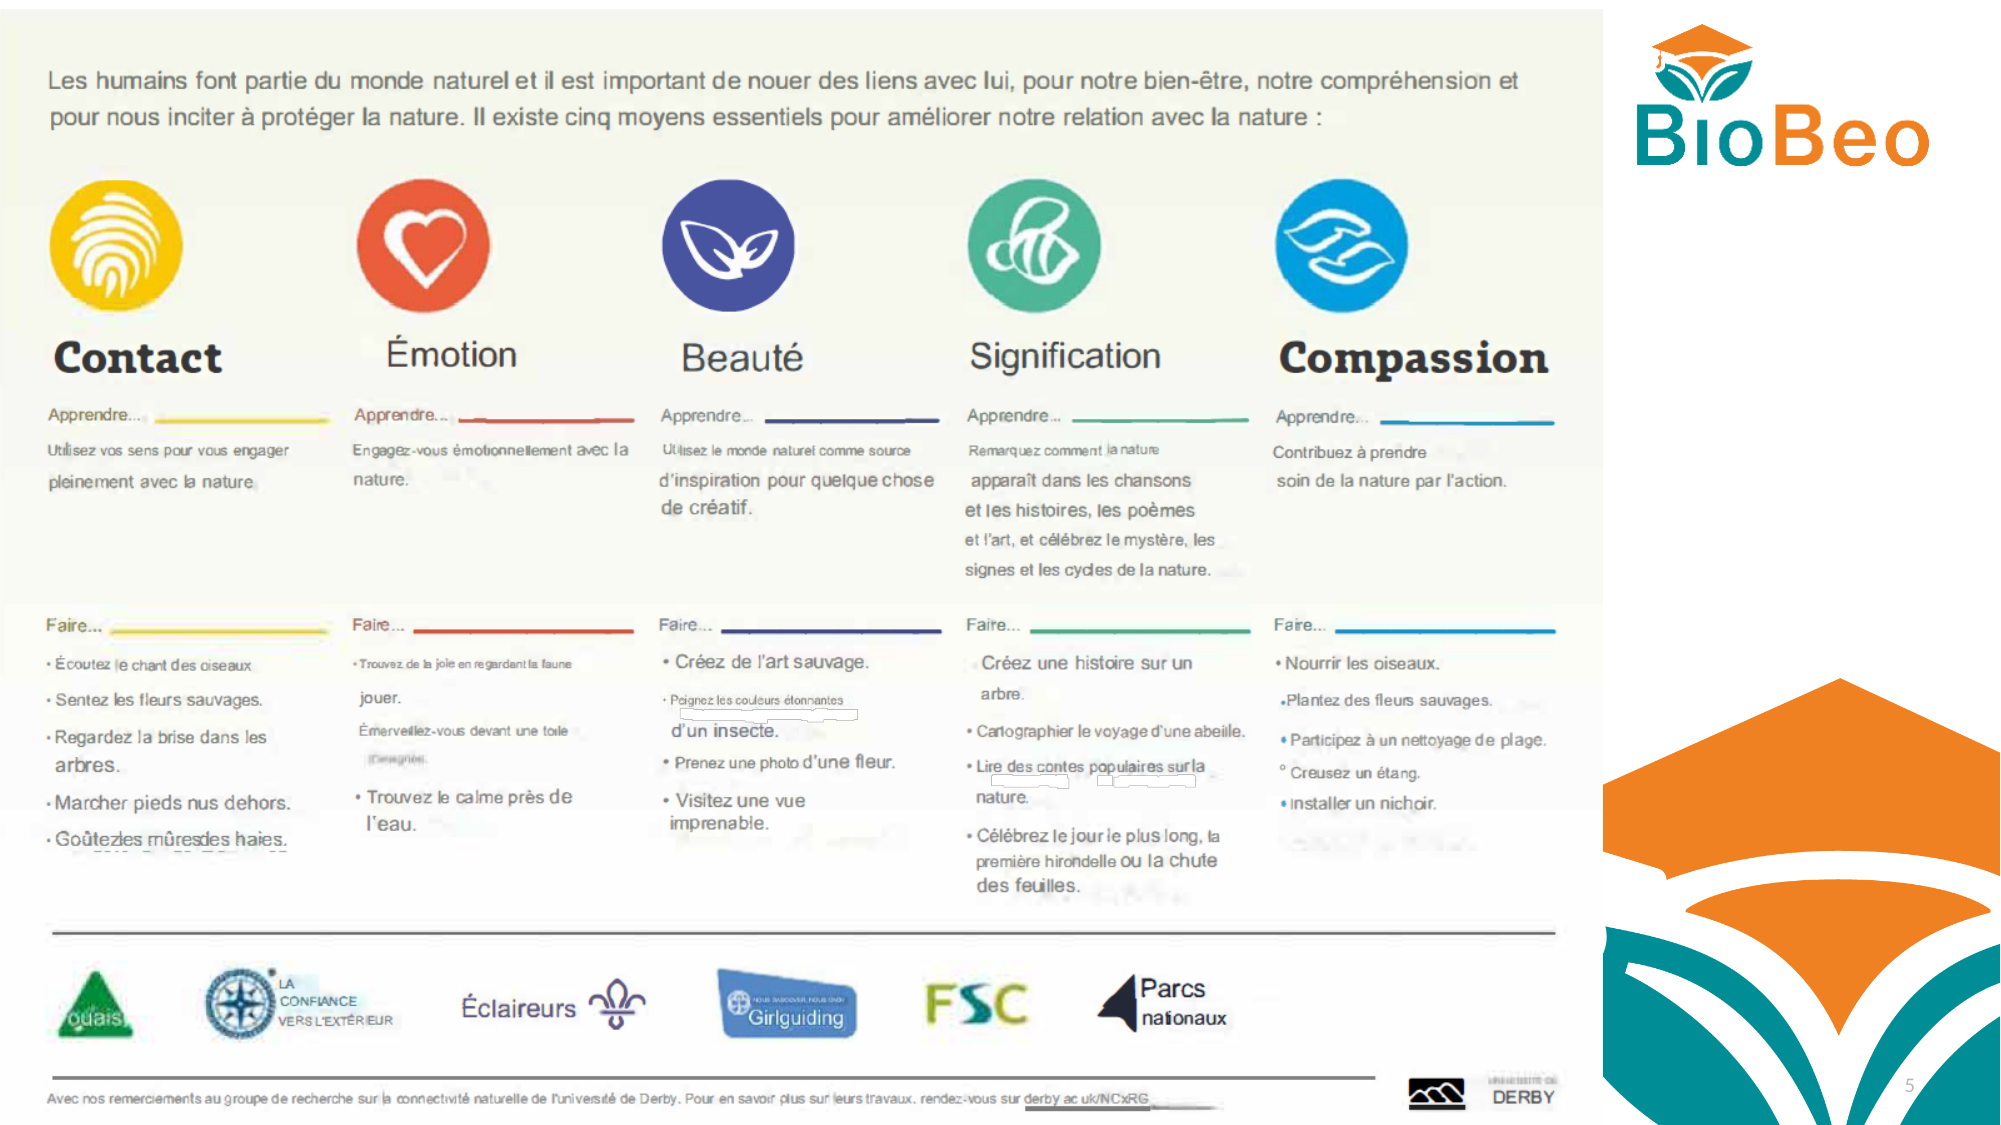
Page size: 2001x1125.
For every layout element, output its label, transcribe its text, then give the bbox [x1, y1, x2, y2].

picture [1635, 22, 1931, 168]
picture [0, 9, 2000, 1125]
footer BioBeo [1603, 1065, 1805, 1103]
slide_number 5 [1818, 1065, 1931, 1103]
